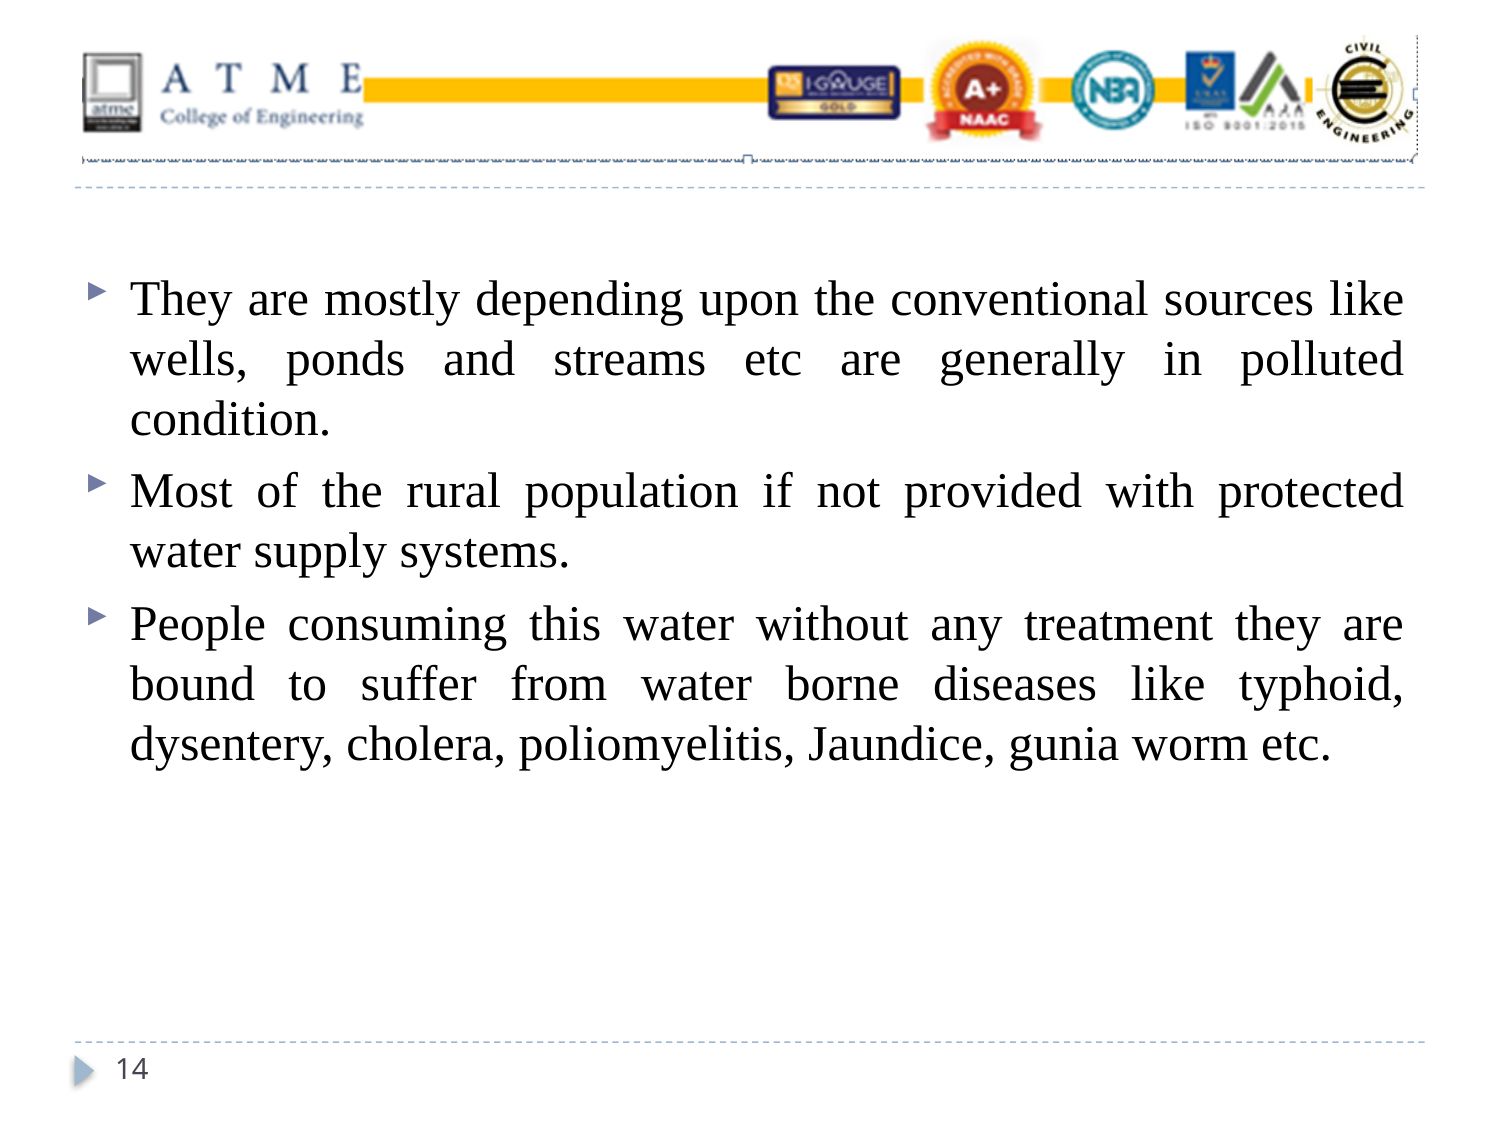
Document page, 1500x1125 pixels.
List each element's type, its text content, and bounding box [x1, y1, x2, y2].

picture [82, 35, 1418, 164]
list They are mostly depending upon the conventional sources like wells, ponds and streams etc are generally in polluted condition. Most of the rural population if not provided with protected water supply systems. People consuming this water without any treatment they are bound to suffer from water borne diseases like typhoid, dysentery, cholera, poliomyelitis, Jaundice, gunia worm etc. [70, 257, 1421, 1068]
slide_number 14 [100, 1068, 426, 1103]
